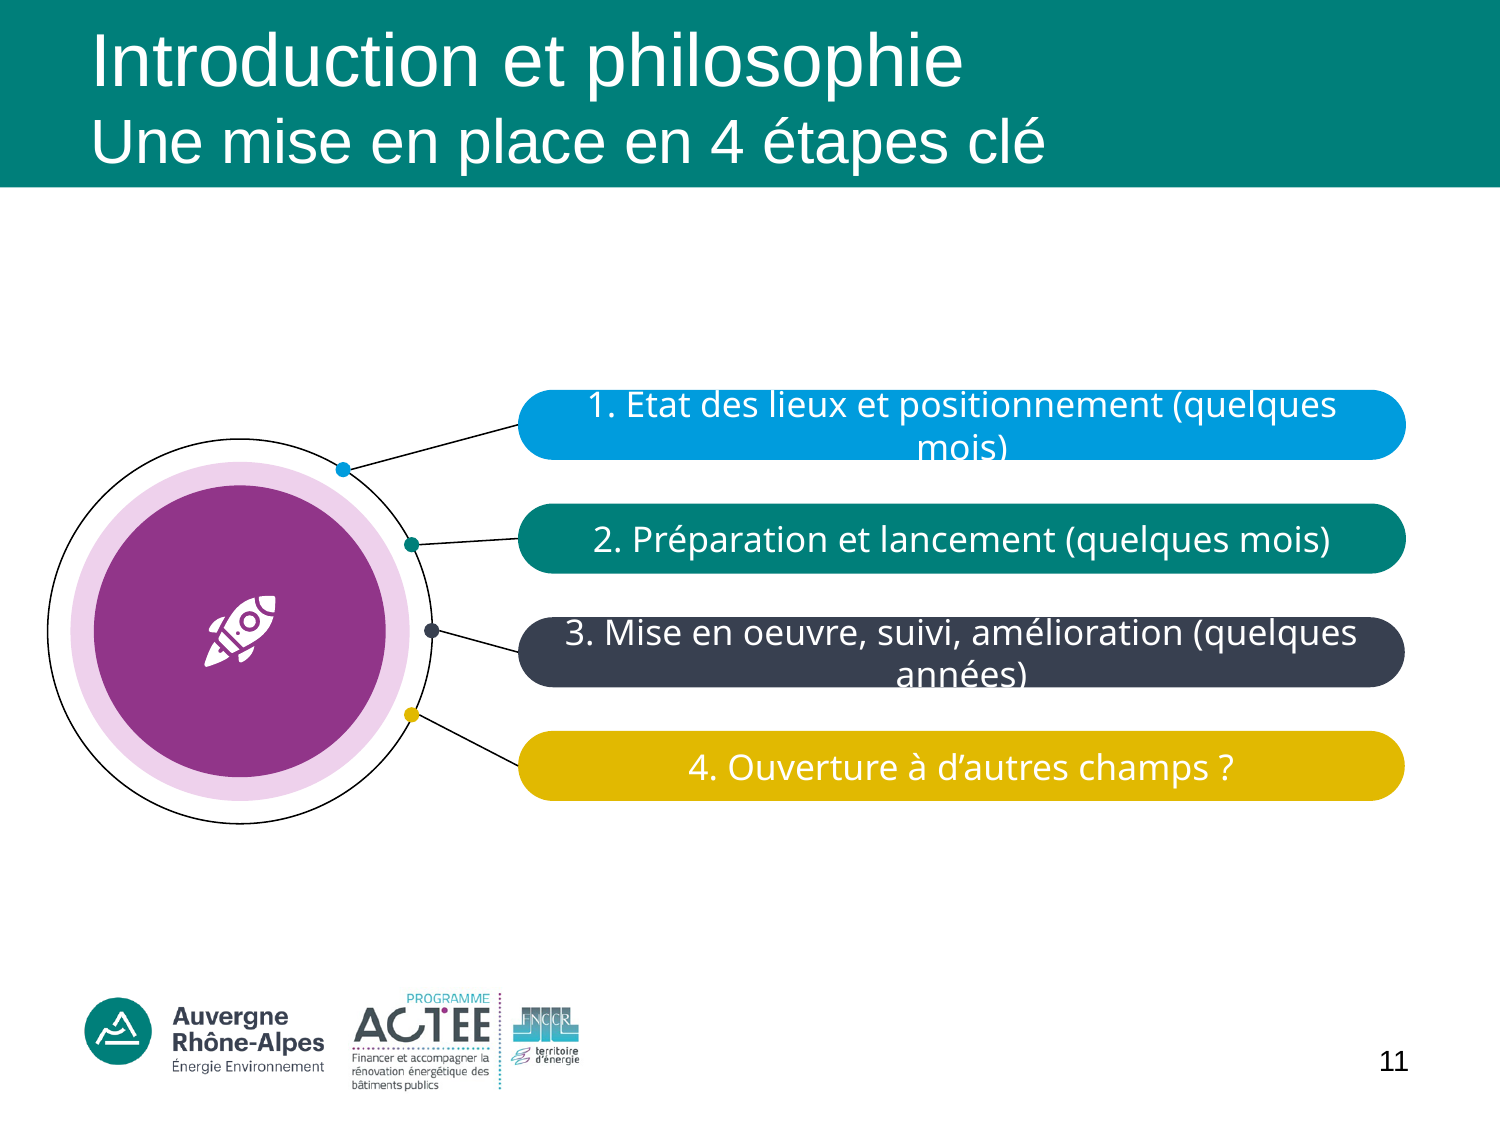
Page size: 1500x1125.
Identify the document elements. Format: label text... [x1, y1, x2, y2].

text_box 2. Préparation et lancement (quelques mois) [518, 503, 1406, 574]
text_box 4. Ouverture à d’autres champs ? [518, 730, 1405, 801]
text_box 3. Mise en oeuvre, suivi, amélioration (quelques années) [519, 617, 1405, 688]
title Introduction et philosophie Une mise en place en 4 étapes clé [74, 0, 1500, 188]
text_box [93, 485, 386, 778]
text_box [350, 424, 519, 470]
text_box [47, 439, 433, 824]
text_box [403, 707, 419, 723]
text_box [335, 461, 348, 478]
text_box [204, 595, 276, 667]
picture [348, 987, 586, 1094]
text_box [418, 538, 519, 545]
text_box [419, 714, 519, 767]
picture [76, 987, 337, 1085]
text_box [424, 623, 440, 639]
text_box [439, 630, 519, 653]
text_box 1. Etat des lieux et positionnement (quelques mois) [518, 389, 1406, 460]
text_box [70, 461, 410, 801]
text_box [403, 537, 417, 553]
